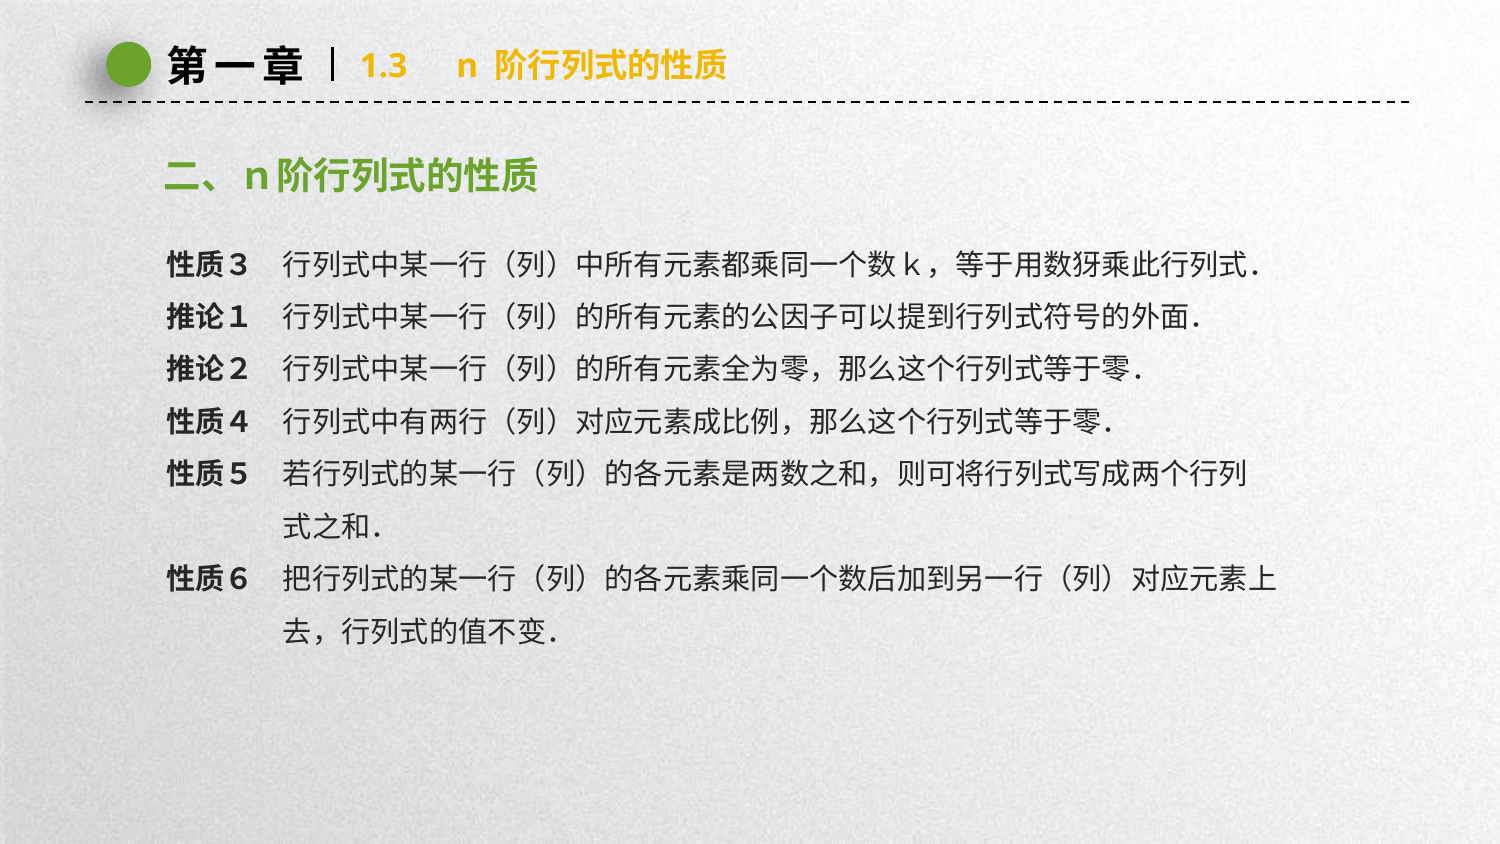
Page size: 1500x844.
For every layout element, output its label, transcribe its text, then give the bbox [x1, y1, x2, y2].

picture [0, 0, 1500, 844]
text_box 二、ｎ阶行列式的性质 [148, 144, 1360, 205]
text_box 1.3 n 阶行列式的性质 [345, 37, 743, 92]
text_box 性质３ 行列式中某一行（列）中所有元素都乘同一个数ｋ，等于用数犽乘此行列式． 推论１ 行列式中某一行（列）的所有元素的公因子可以提到行列式符号的外面． 推论２ 行列式中某一行（列）的所有元素全为零，那么这个行列式等于零． 性质４ 行列式中有两行（列）对应元素成比例，那么这个行列式等于零． 性质５ 若行列式的某一行（列）的各元素是两数之和，则可将行列式写成两个行列 式之和． 性质６ 把行列式的某一行（列）的各元素乘同一个数后加到另一行（列）对应元素上 去，行列式的值不变． [151, 220, 1362, 656]
text_box 第一章 [152, 32, 320, 97]
text_box [104, 39, 152, 90]
